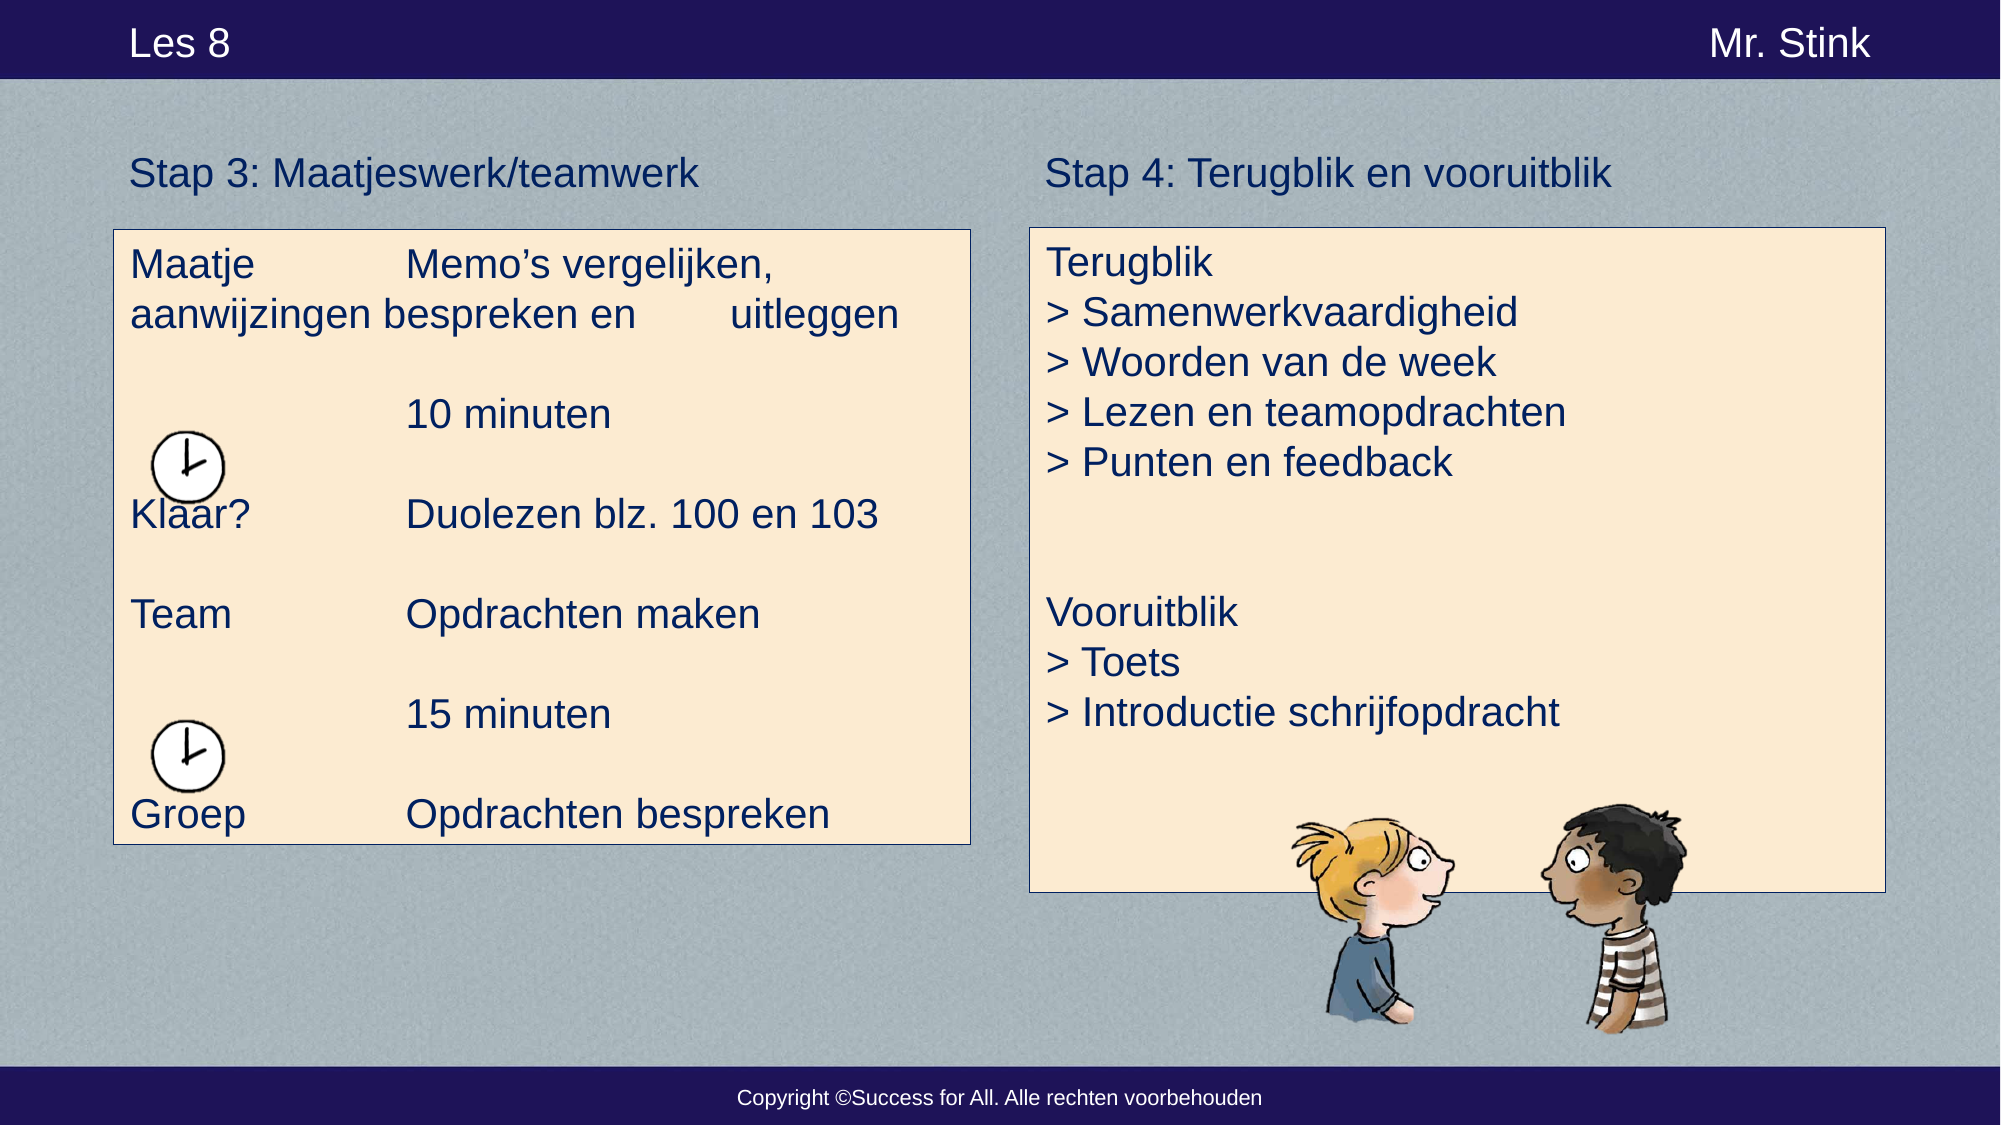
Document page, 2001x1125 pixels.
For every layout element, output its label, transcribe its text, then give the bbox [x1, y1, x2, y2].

picture [0, 0, 2001, 1125]
text_box Stap 3: Maatjeswerk/teamwerk [114, 138, 907, 204]
text_box Terugblik > Samenwerkvaardigheid > Woorden van de week > Lezen en teamopdrachten > Punten en feedback Vooruitblik > Toets > Introductie schrijfopdracht [1029, 227, 1886, 893]
text_box Maatje Memo’s vergelijken, aanwijzingen bespreken en uitleggen 10 minuten Klaar? Duolezen blz. 100 en 103 Team Opdrachten maken 15 minuten Groep Opdrachten bespreken [113, 229, 971, 845]
text_box Stap 4: Terugblik en vooruitblik [1029, 138, 1822, 204]
text_box Les 8 [114, 8, 354, 73]
text_box Copyright ©Success for All. Alle rechten voorbehouden [0, 1076, 2000, 1125]
text_box Mr. Stink [999, 8, 1886, 73]
